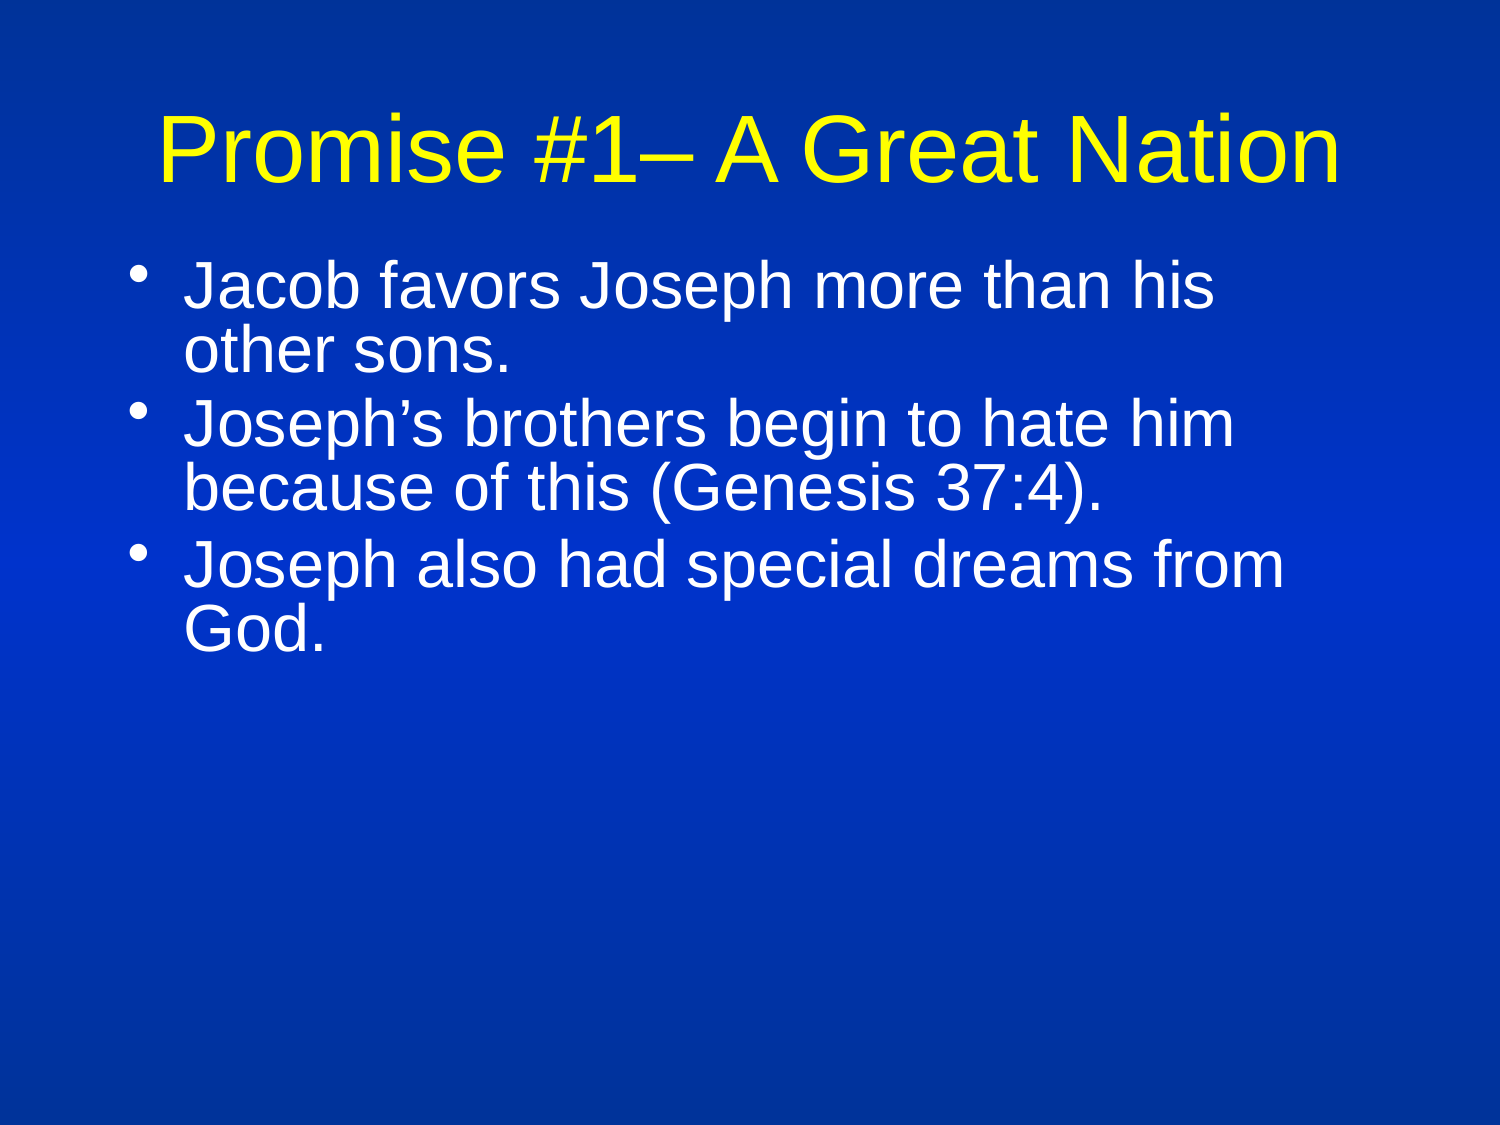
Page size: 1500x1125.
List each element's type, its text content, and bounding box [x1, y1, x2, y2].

text_box Joseph’s brothers begin to hate him because of this (Genesis 37:4). Joseph also had special dreams from God. [112, 387, 1400, 675]
list Jacob favors Joseph more than his other sons. [112, 249, 1400, 387]
title Promise #1– A Great Nation [37, 50, 1463, 238]
